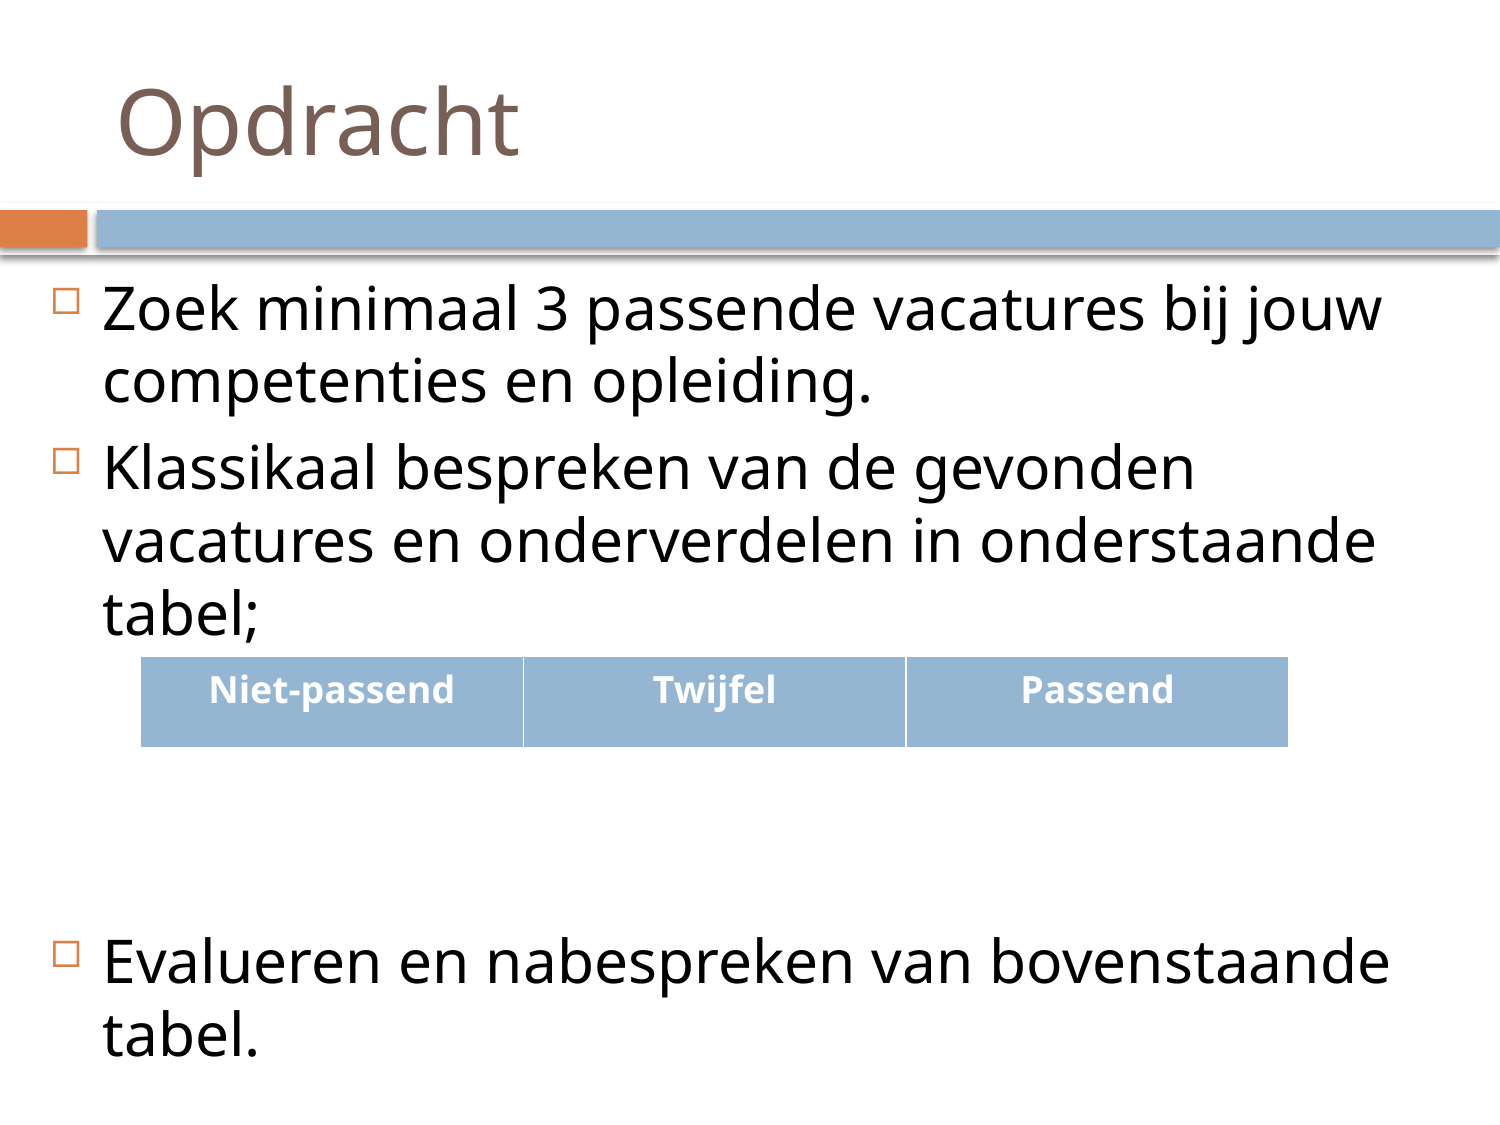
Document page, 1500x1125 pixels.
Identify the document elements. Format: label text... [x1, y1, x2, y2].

table_header Twijfel [524, 657, 905, 747]
table_header Passend [907, 657, 1288, 747]
table_header Niet-passend [141, 657, 523, 747]
list Zoek minimaal 3 passende vacatures bij jouw competenties en opleiding. Klassikaal bespreken van de gevonden vacatures en onderverdelen in onderstaande tabel; Evalueren en nabespreken van bovenstaande tabel. [35, 262, 1438, 1125]
title Opdracht [100, 37, 1438, 200]
